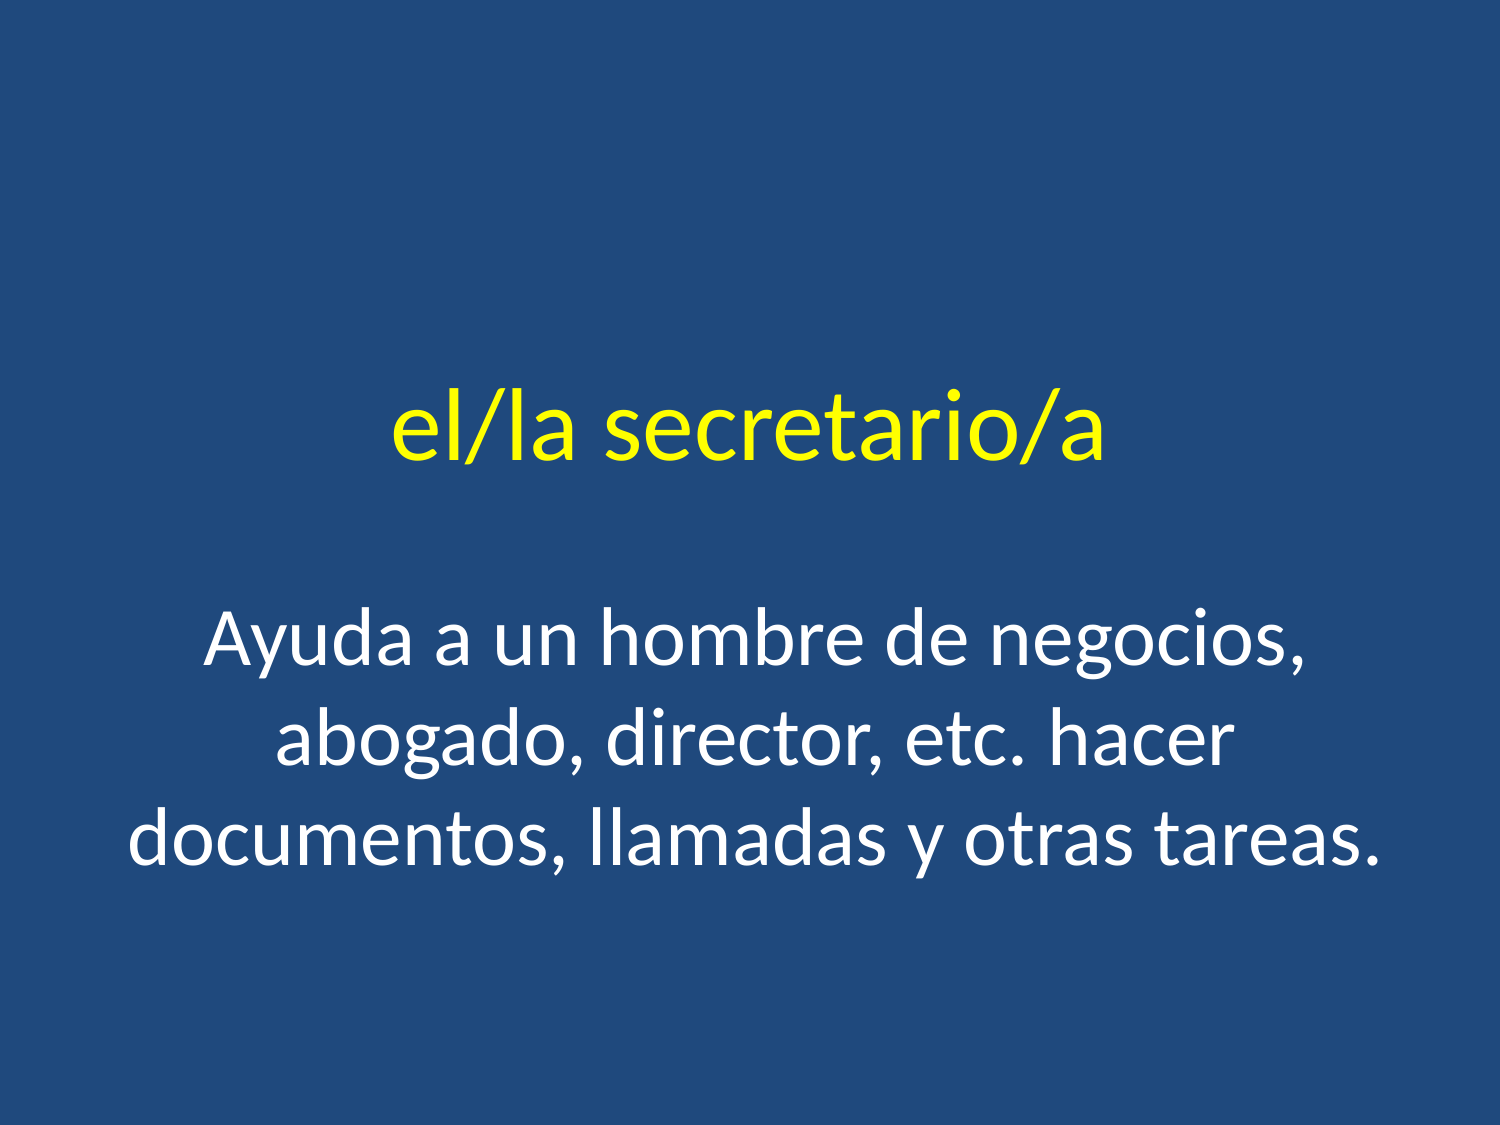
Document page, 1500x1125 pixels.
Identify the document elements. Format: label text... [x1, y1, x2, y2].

subtitle Ayuda a un hombre de negocios, abogado, director, etc. hacer documentos, llamadas y otras tareas. [87, 575, 1425, 863]
title el/la secretario/a [112, 349, 1388, 575]
